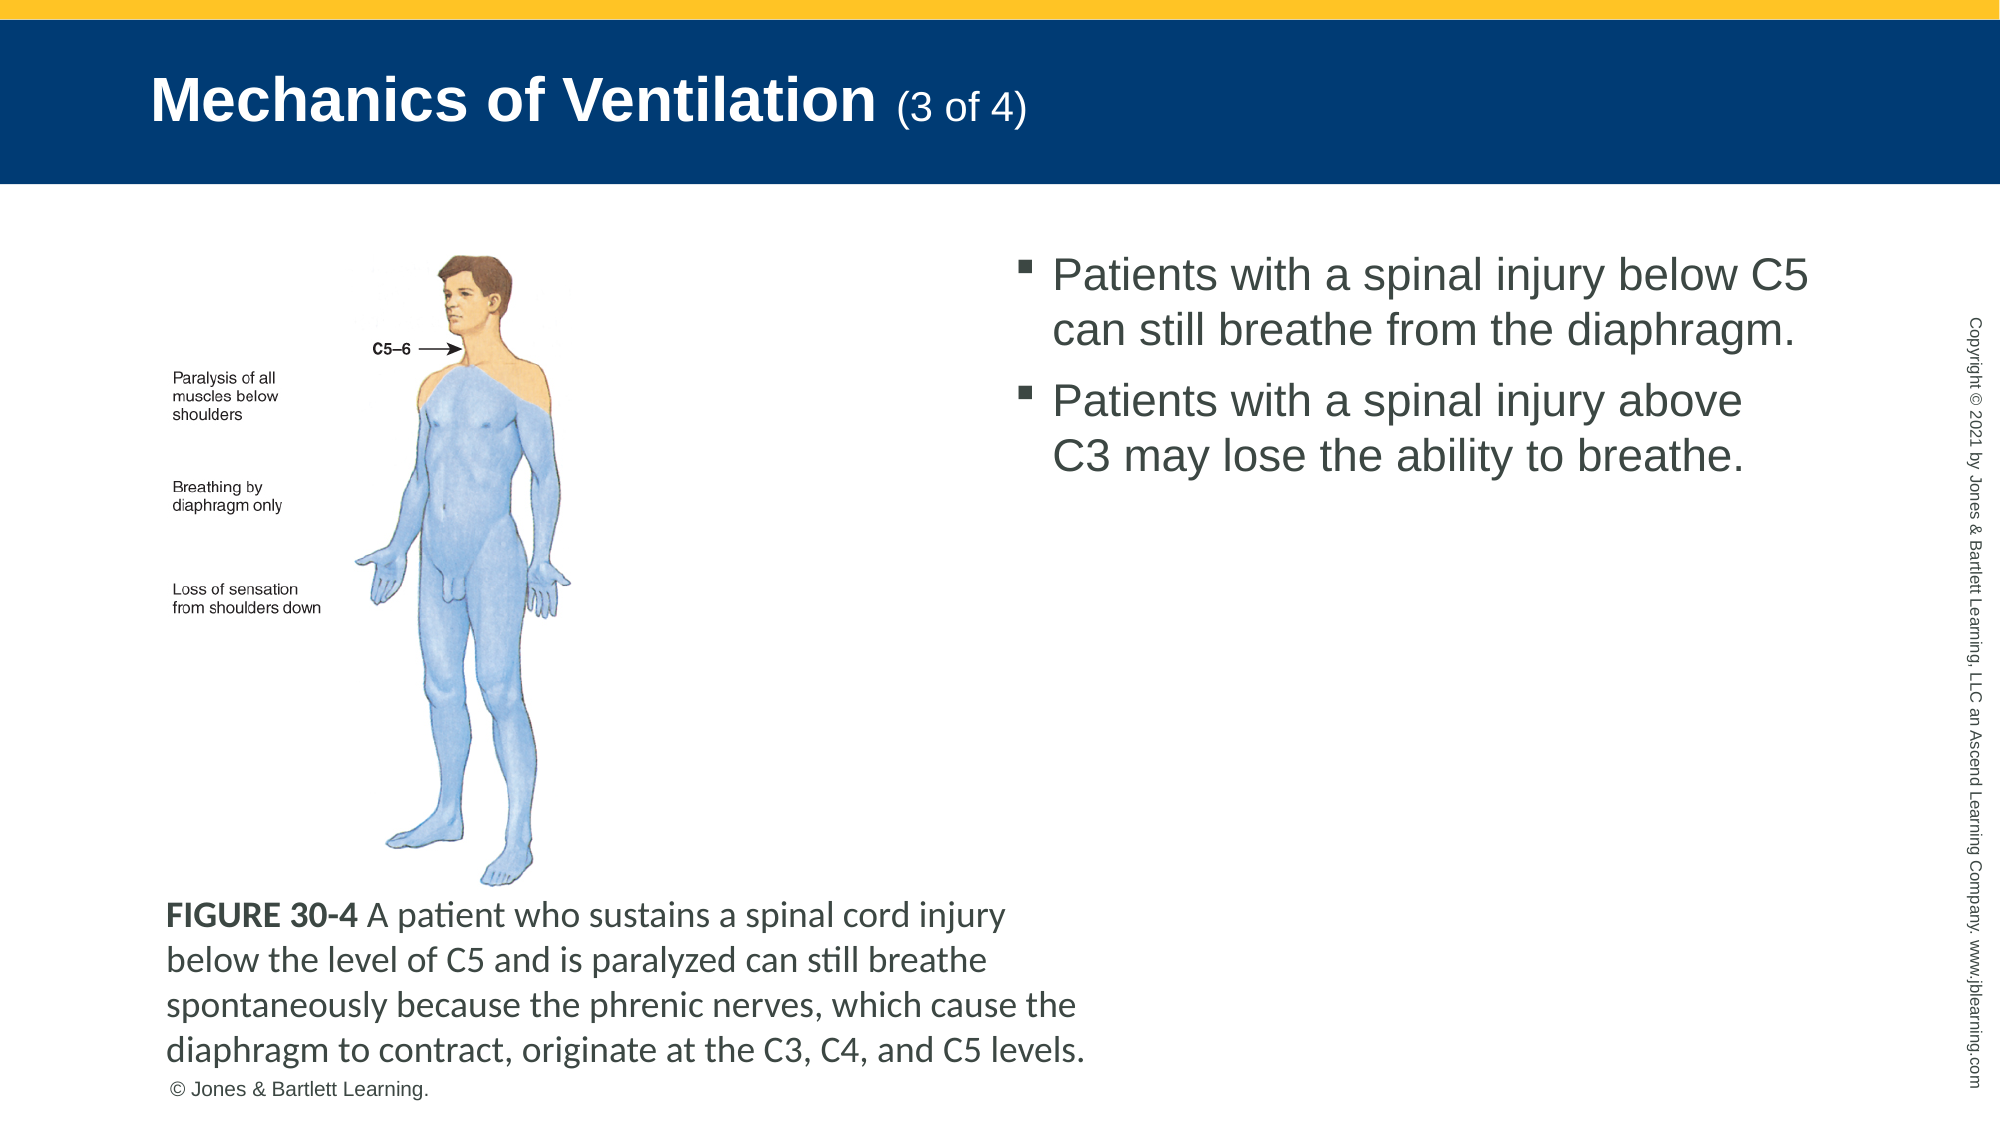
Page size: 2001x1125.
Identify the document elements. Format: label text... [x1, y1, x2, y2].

title Mechanics of Ventilation (3 of 4) [0, 19, 2000, 185]
text_box FIGURE 30-4 A patient who sustains a spinal cord injury below the level of C5 and is paralyzed can still breathe spontaneously because the phrenic nerves, which cause the diaphragm to contract, originate at the C3, C4, and C5 levels. [151, 882, 1122, 1078]
picture [151, 238, 572, 903]
text_box © Jones & Bartlett Learning. [155, 1068, 445, 1109]
list Patients with a spinal injury below C5 can still breathe from the diaphragm. Patients with a spinal injury above C3 may lose the ability to breathe. [999, 237, 1850, 1025]
